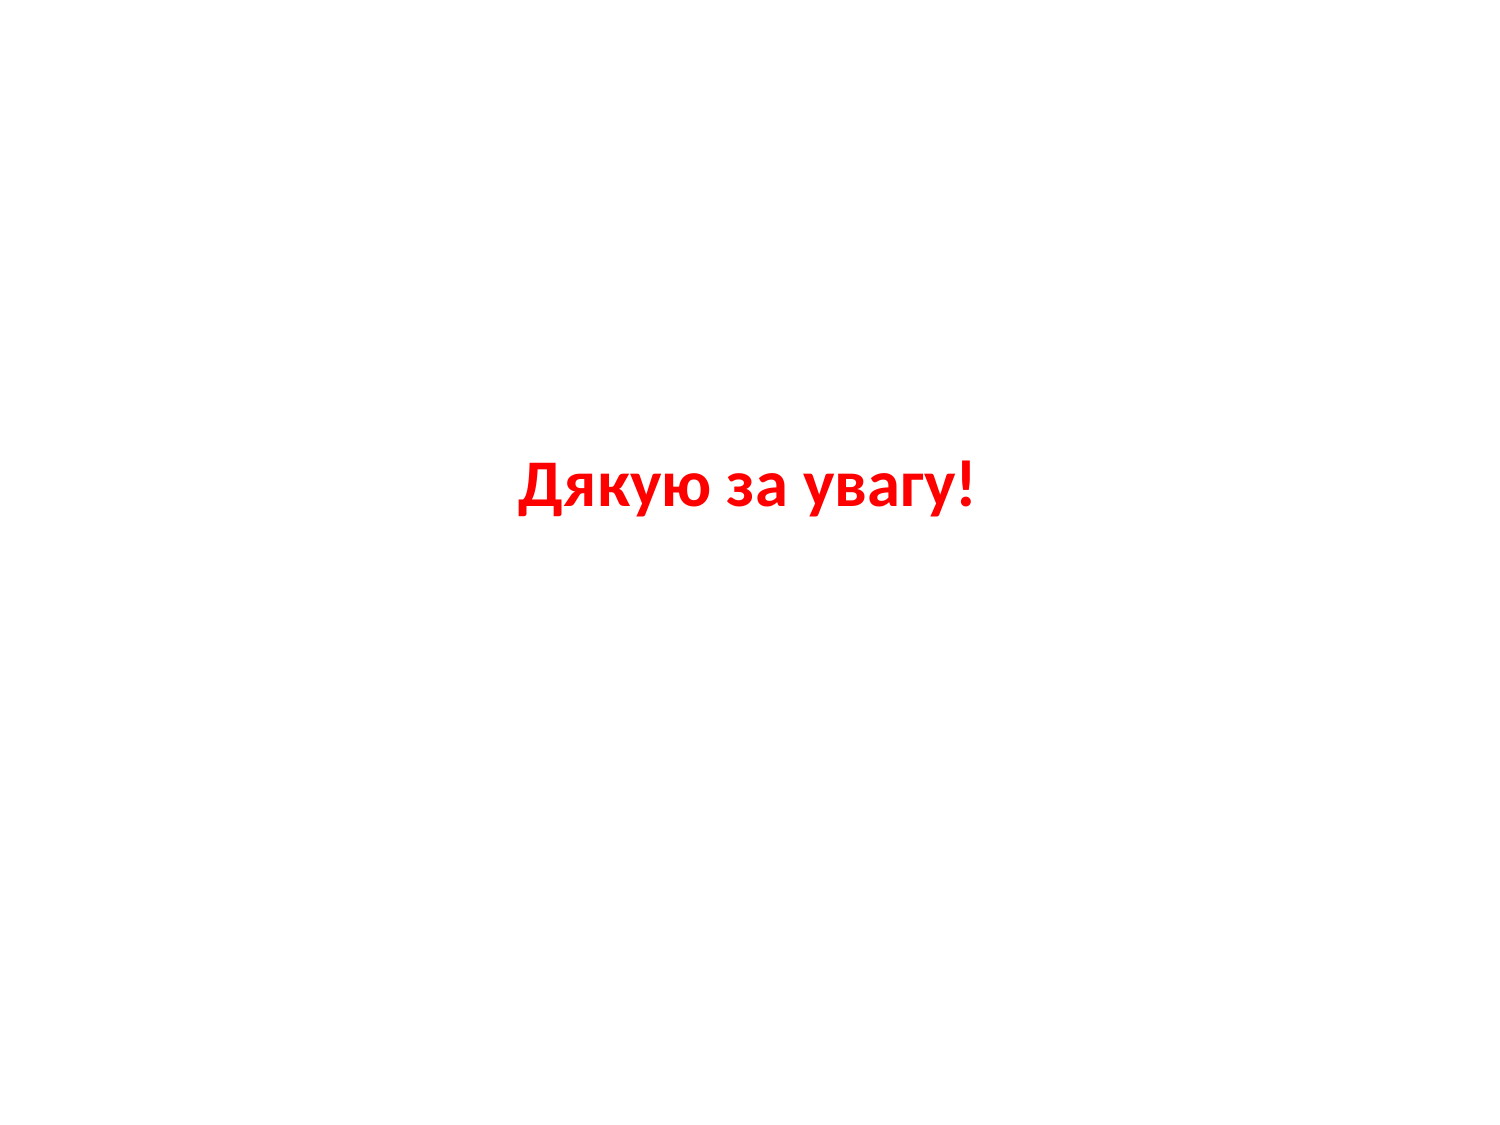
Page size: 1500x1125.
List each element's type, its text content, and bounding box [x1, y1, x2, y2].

text_box Дякую за увагу! [504, 432, 993, 528]
